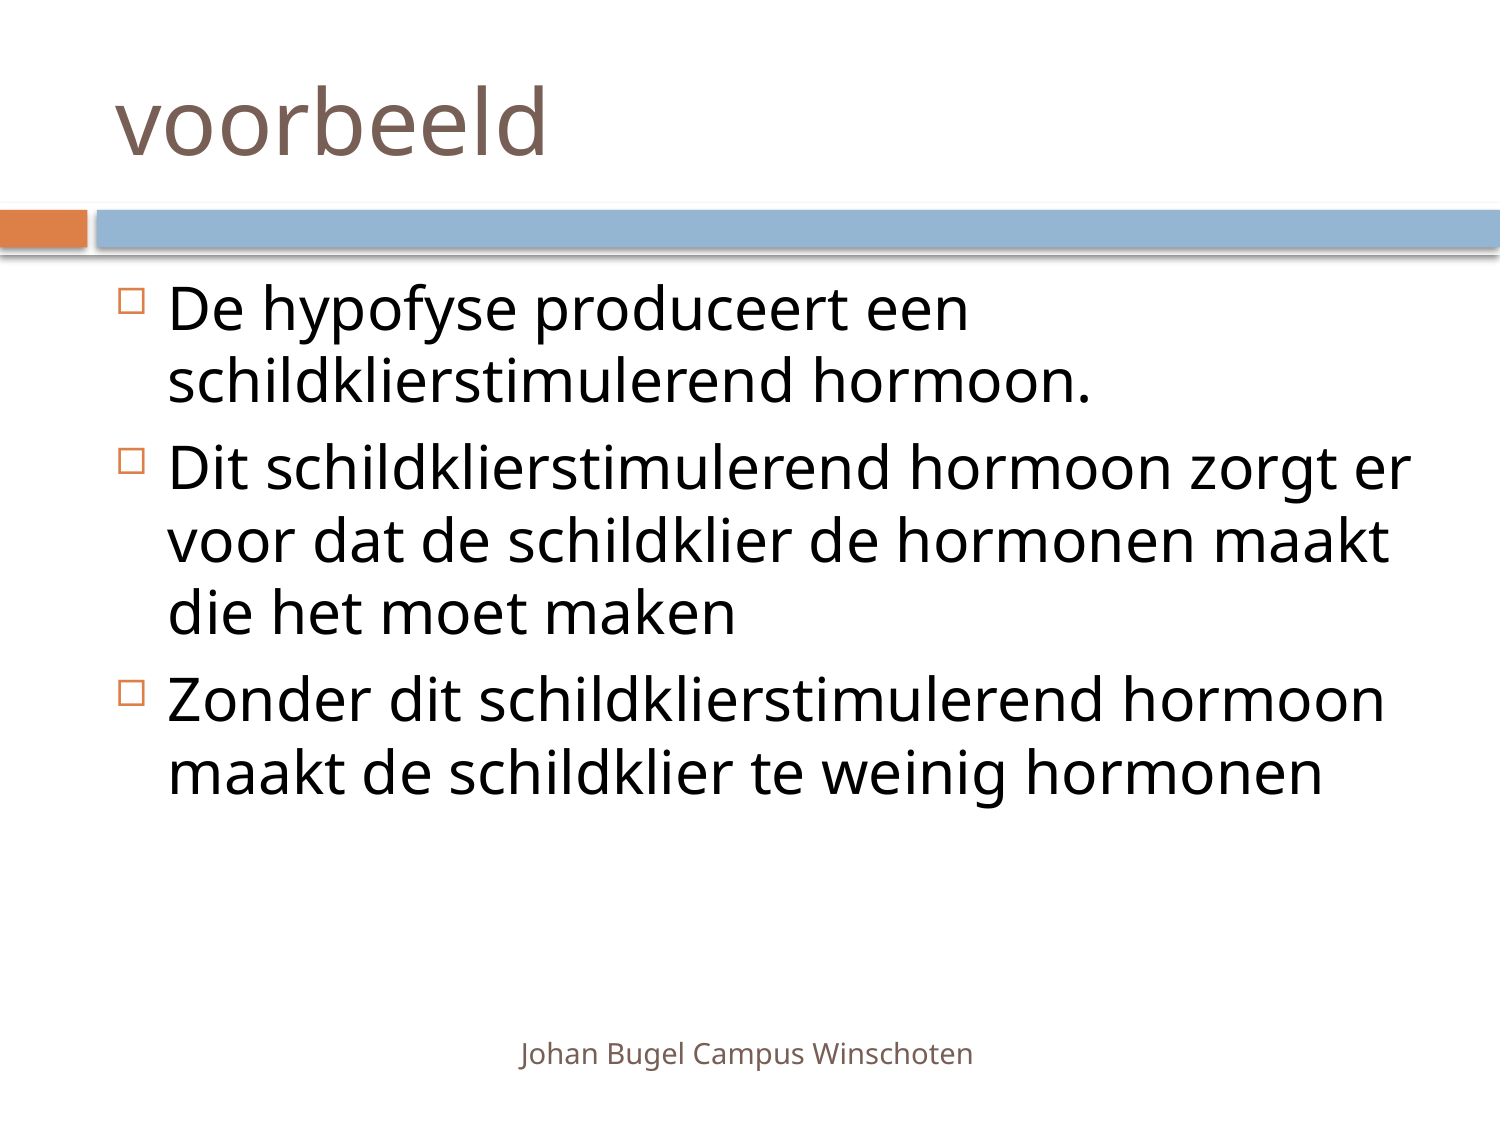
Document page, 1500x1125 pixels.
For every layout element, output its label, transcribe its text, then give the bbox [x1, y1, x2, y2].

title voorbeeld [100, 37, 1439, 201]
list De hypofyse produceert een schildklierstimulerend hormoon. Dit schildklierstimulerend hormoon zorgt er voor dat de schildklier de hormonen maakt die het moet maken Zonder dit schildklierstimulerend hormoon maakt de schildklier te weinig hormonen [100, 262, 1439, 1001]
footer Johan Bugel Campus Winschoten [99, 1025, 990, 1085]
